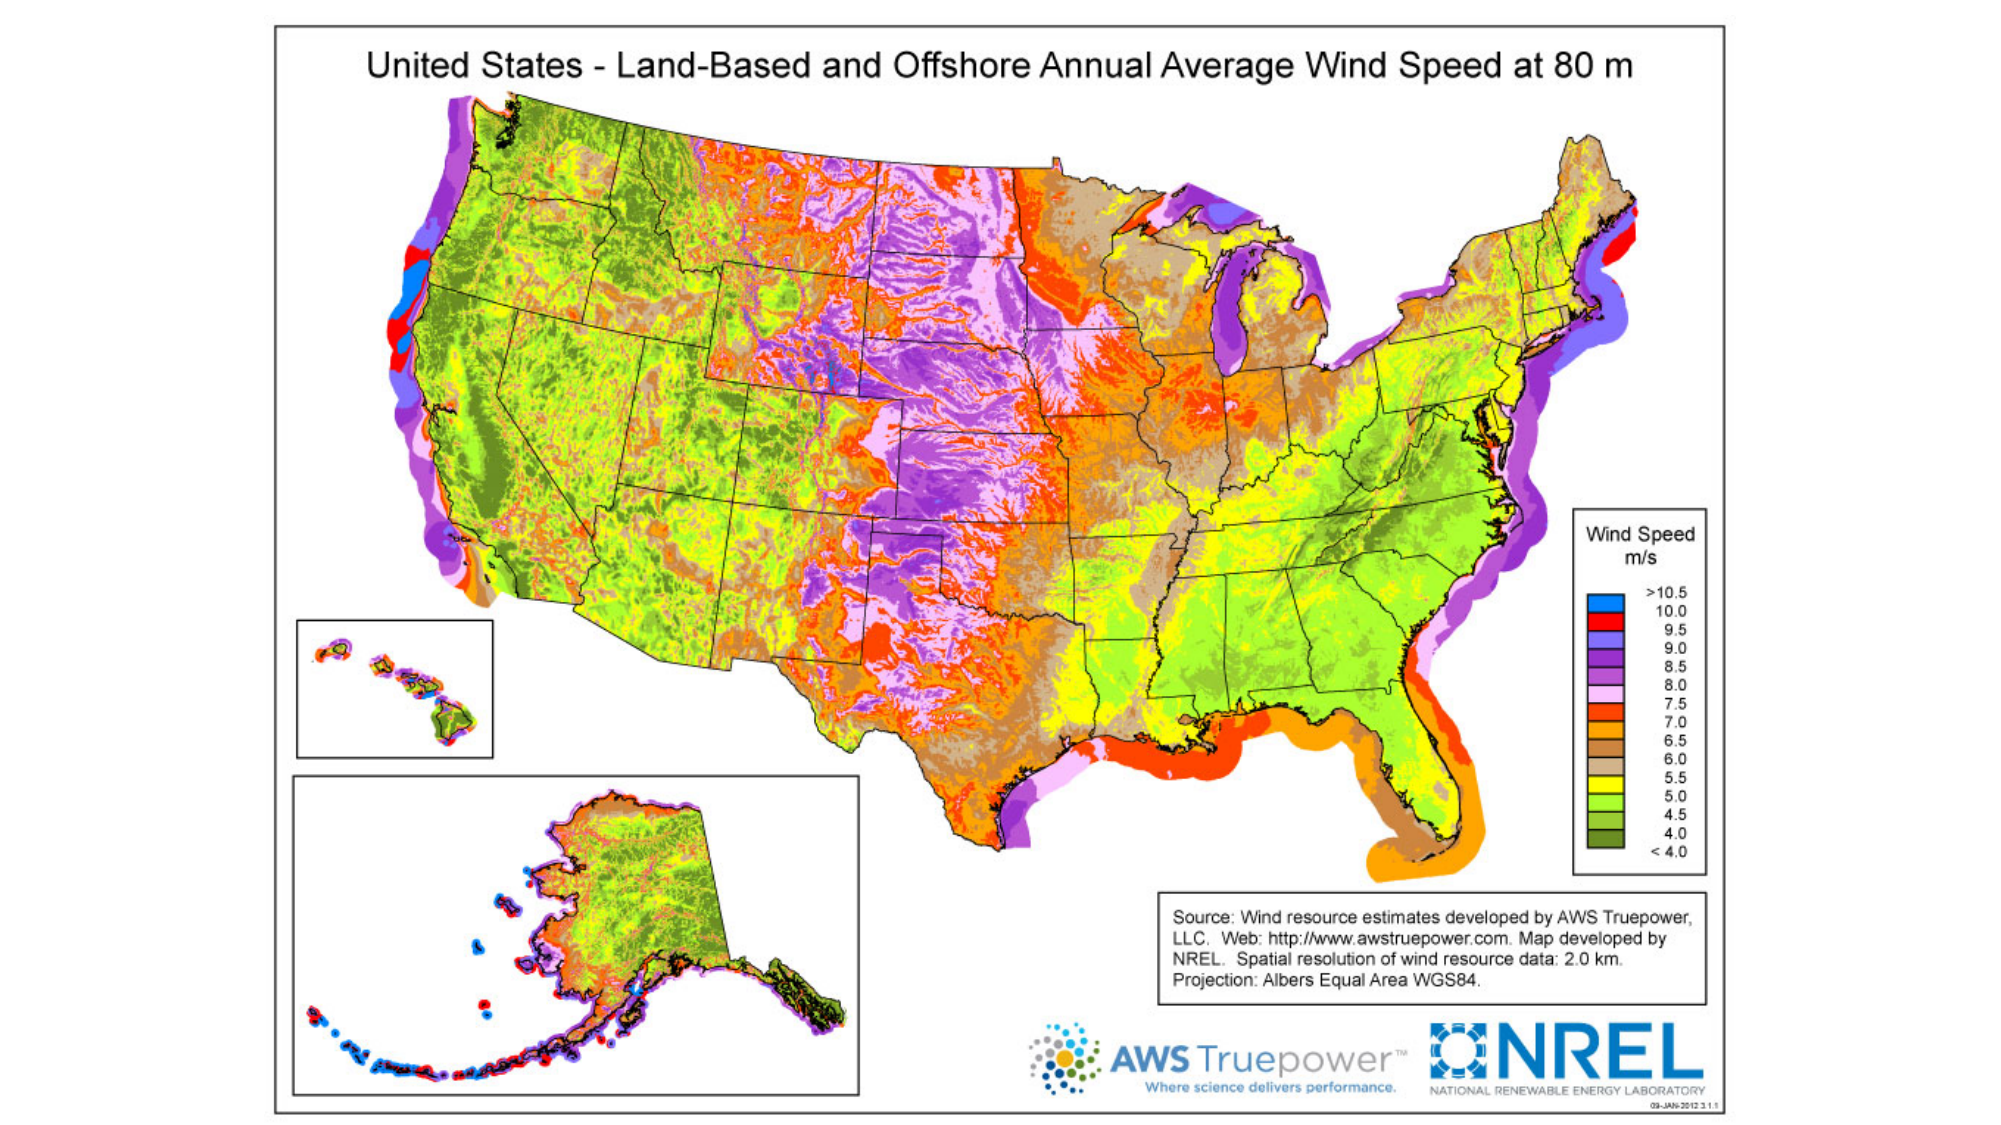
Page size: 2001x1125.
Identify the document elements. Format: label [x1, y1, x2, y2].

list [264, 15, 1736, 1125]
